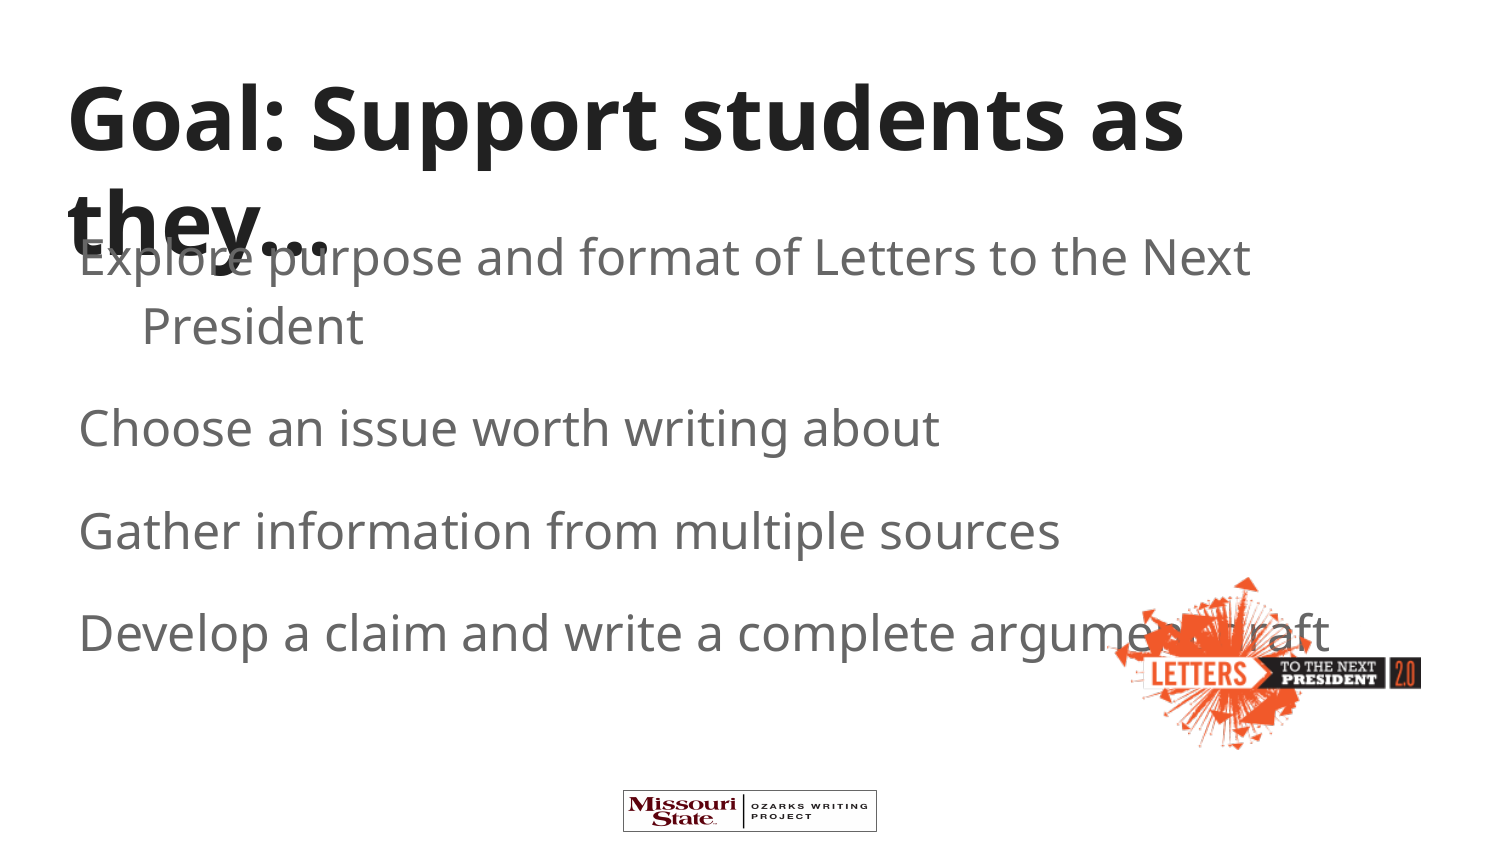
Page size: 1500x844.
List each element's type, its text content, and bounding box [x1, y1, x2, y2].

list Explore purpose and format of Letters to the Next President Choose an issue worth writing about Gather information from multiple sources Develop a claim and write a complete argument draft [51, 201, 1449, 750]
title Goal: Support students as they... [51, 48, 1449, 180]
picture [624, 791, 876, 831]
picture [1107, 577, 1422, 750]
